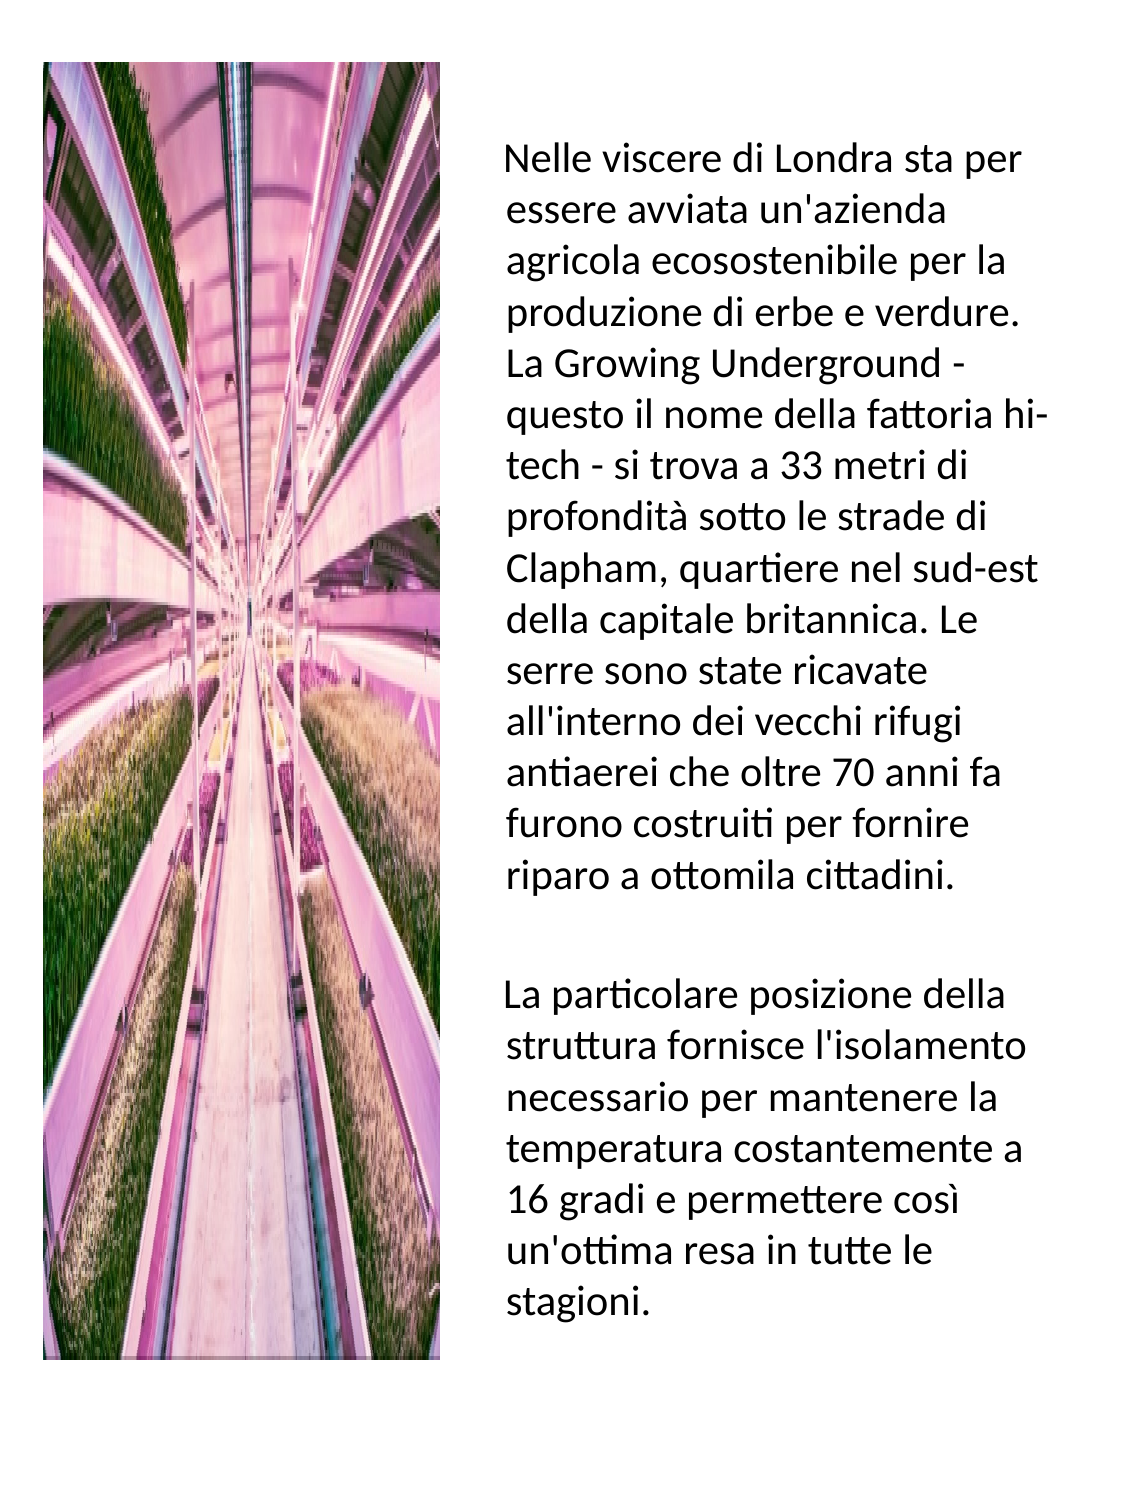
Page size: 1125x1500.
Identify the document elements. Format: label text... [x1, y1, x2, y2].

picture [43, 62, 440, 1360]
list Nelle viscere di Londra sta per essere avviata un'azienda agricola ecosostenibile per la produzione di erbe e verdure. La Growing Underground - questo il nome della fattoria hi-tech - si trova a 33 metri di profondità sotto le strade di Clapham, quartiere nel sud-est della capitale britannica. Le serre sono state ricavate all'interno dei vecchi rifugi antiaerei che oltre 70 anni fa furono costruiti per fornire riparo a ottomila cittadini. La particolare posizione della struttura fornisce l'isolamento necessario per mantenere la temperatura costantemente a 16 gradi e permettere così un'ottima resa in tutte le stagioni. [440, 62, 1069, 1340]
